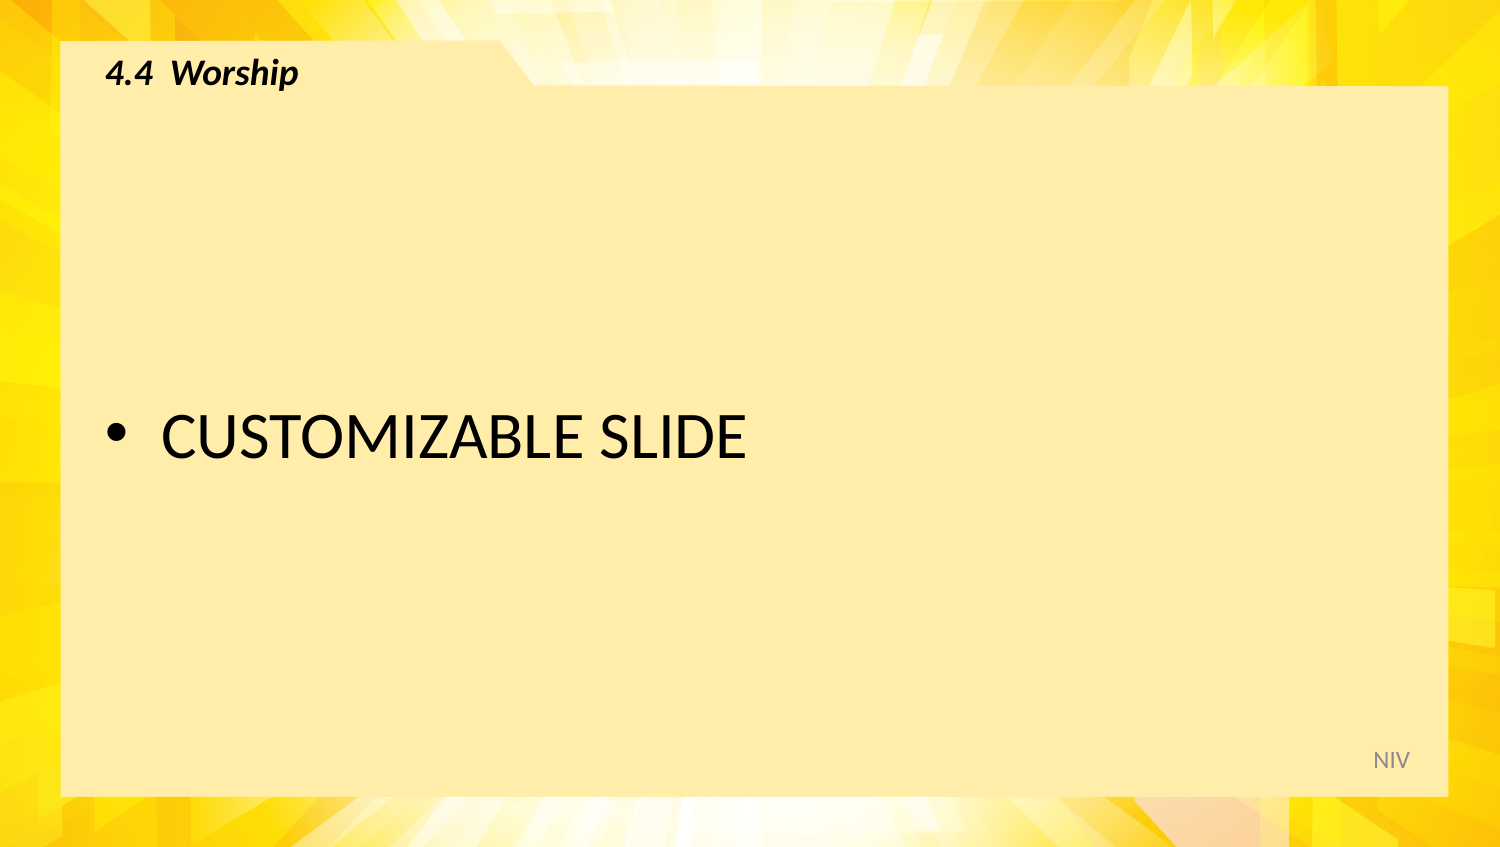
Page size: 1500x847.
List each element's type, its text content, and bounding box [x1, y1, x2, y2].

picture [0, 0, 1500, 847]
footer NIV [950, 736, 1425, 782]
list CUSTOMIZABLE SLIDE [89, 141, 1403, 722]
title 4.4 Worship [89, 33, 1420, 108]
